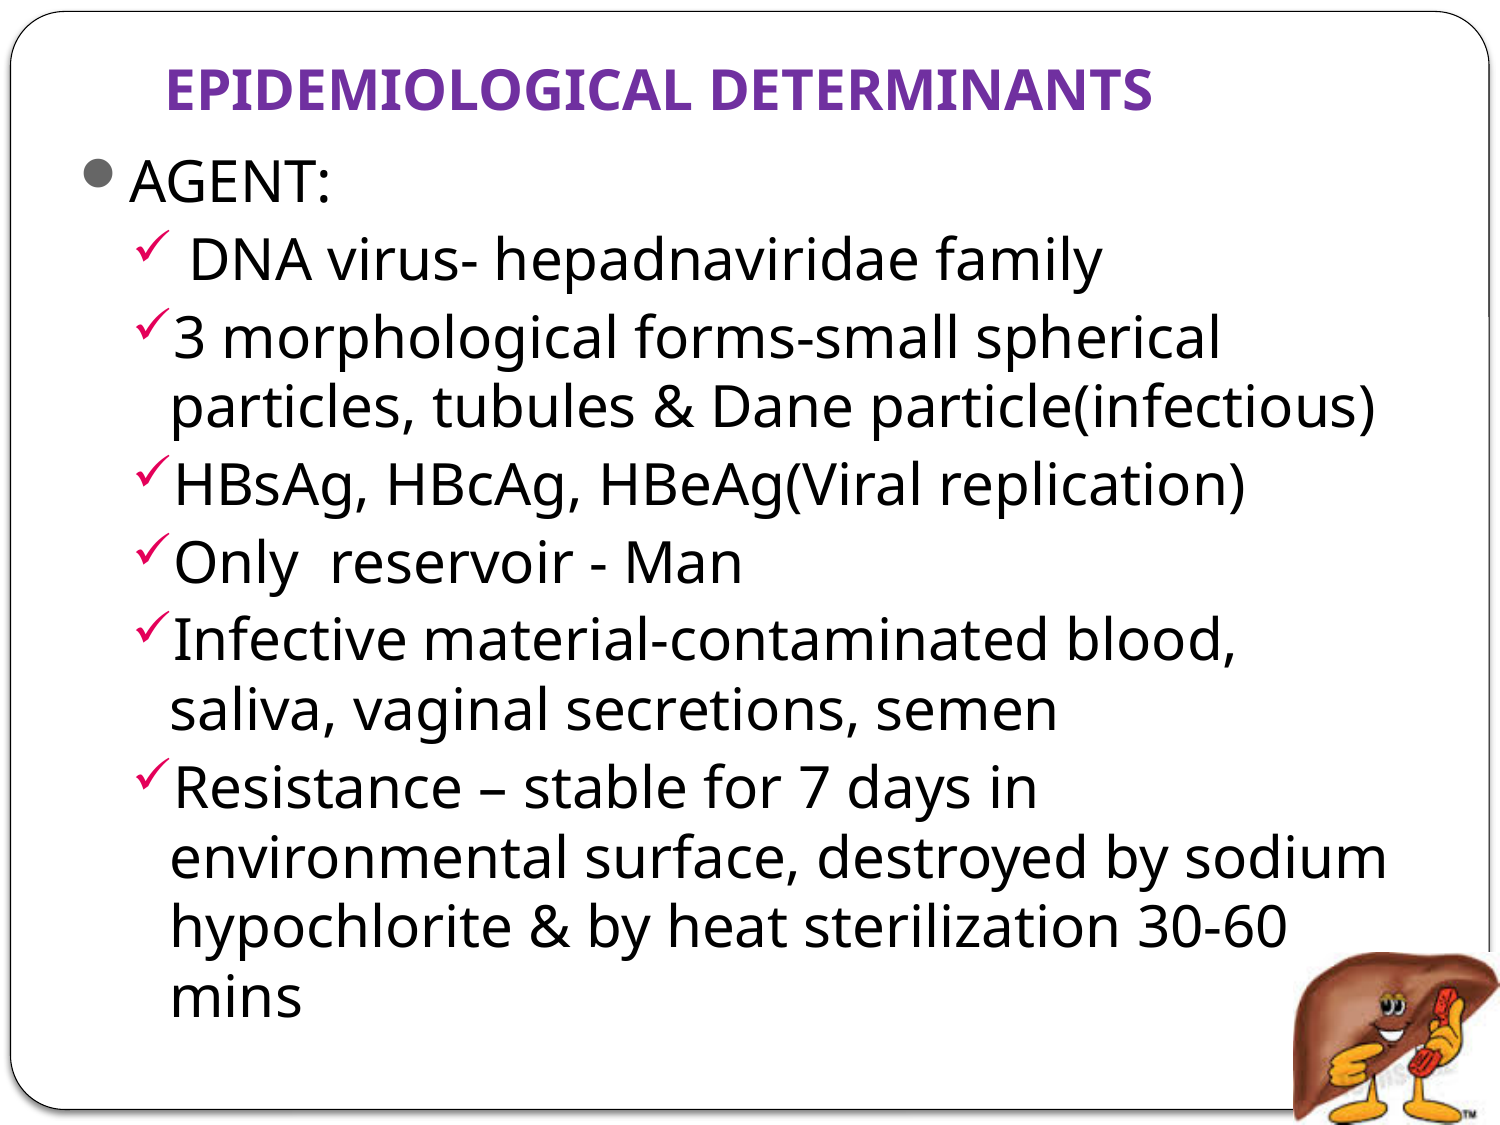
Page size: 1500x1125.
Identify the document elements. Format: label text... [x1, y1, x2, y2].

title EPIDEMIOLOGICAL DETERMINANTS [150, 45, 1425, 137]
picture [1293, 951, 1500, 1125]
list AGENT: DNA virus- hepadnaviridae family 3 morphological forms-small spherical particles, tubules & Dane particle(infectious) HBsAg, HBcAg, HBeAg(Viral replication) Only reservoir - Man Infective material-contaminated blood, saliva, vaginal secretions, semen Resistance – stable for 7 days in environmental surface, destroyed by sodium hypochlorite & by heat sterilization 30-60 mins [64, 137, 1425, 1059]
